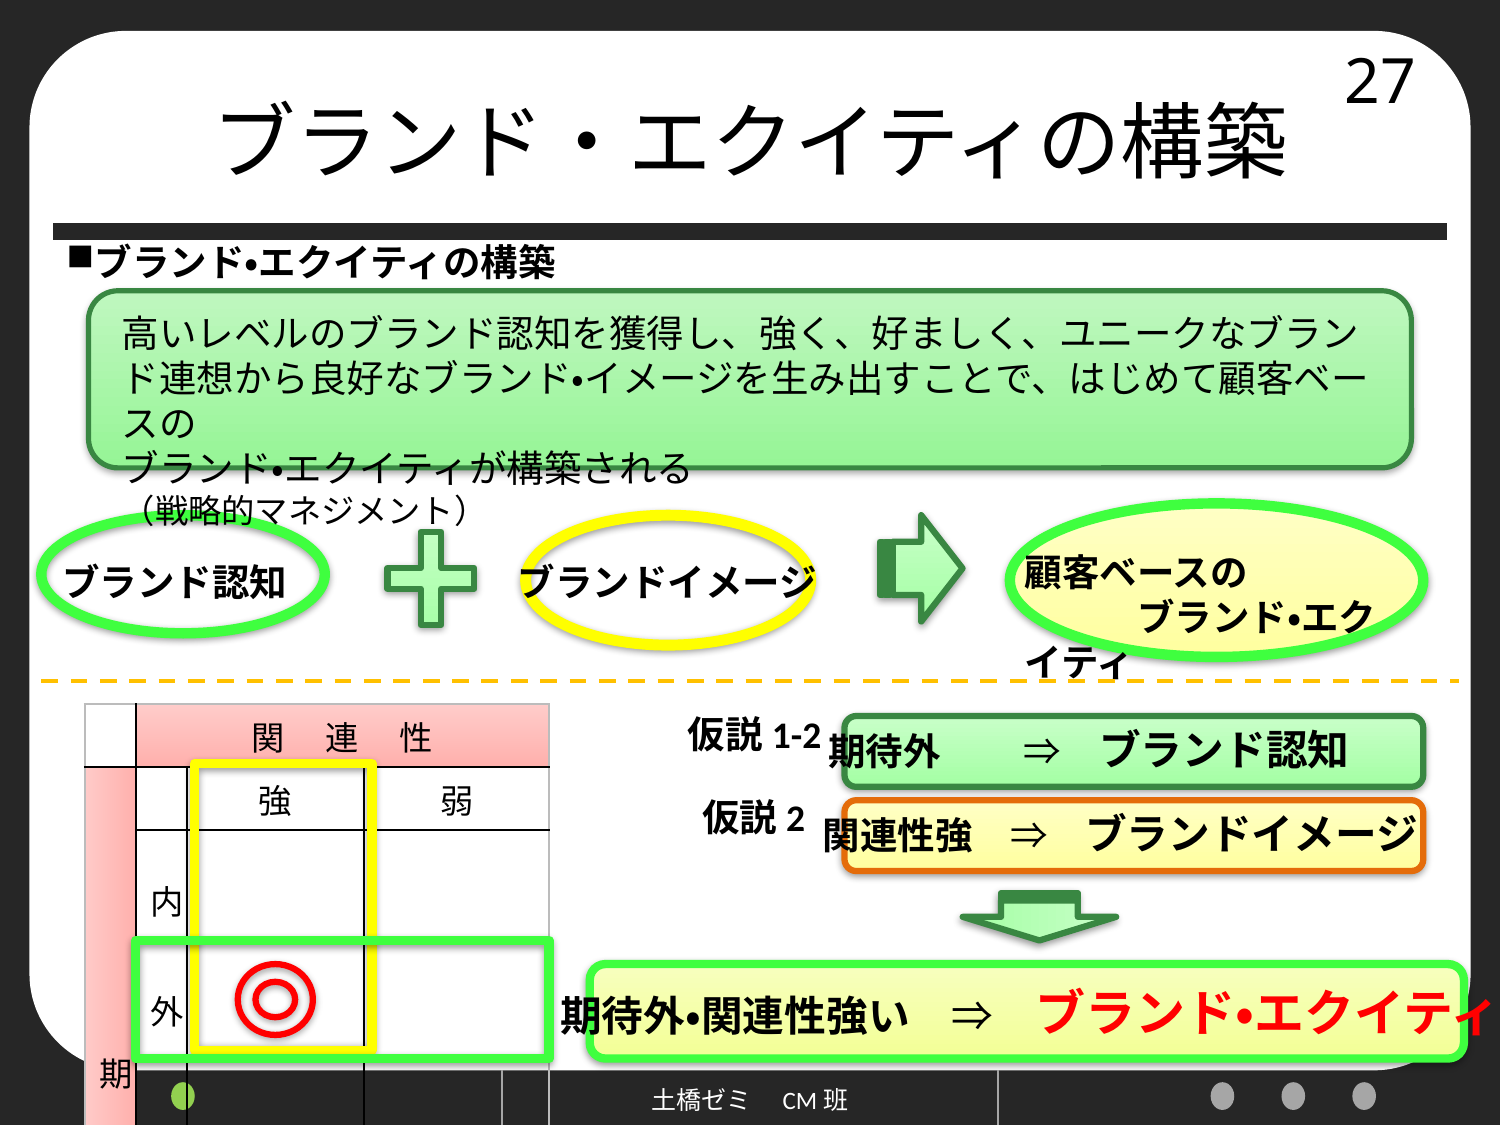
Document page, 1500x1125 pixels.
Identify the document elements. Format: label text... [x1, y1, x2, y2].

title ブランド・エクイティの構築 [75, 45, 1425, 233]
table_cell 内 [137, 831, 186, 936]
text_box [133, 937, 552, 1062]
table_header 関 連 性 [137, 705, 548, 766]
table_cell [188, 1069, 363, 1125]
text_box [959, 890, 1120, 944]
table_cell [379, 831, 548, 936]
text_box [1009, 503, 1424, 658]
table_cell 弱 [379, 768, 548, 829]
text_box [877, 512, 966, 625]
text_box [76, 231, 1412, 469]
table_header [86, 705, 135, 766]
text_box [589, 963, 1471, 1059]
text_box [384, 529, 477, 628]
table_cell 期 待 [86, 768, 135, 1125]
table_cell 外 [137, 1069, 186, 1125]
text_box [41, 514, 326, 634]
text_box [234, 960, 316, 1039]
slide_number 27 [1080, 53, 1431, 114]
table_cell [137, 768, 186, 829]
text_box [690, 786, 1424, 872]
text_box [192, 760, 375, 936]
table_cell [365, 1069, 512, 1125]
footer 土橋ゼミ CM班 [512, 1069, 988, 1125]
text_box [525, 514, 811, 646]
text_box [676, 703, 1424, 788]
